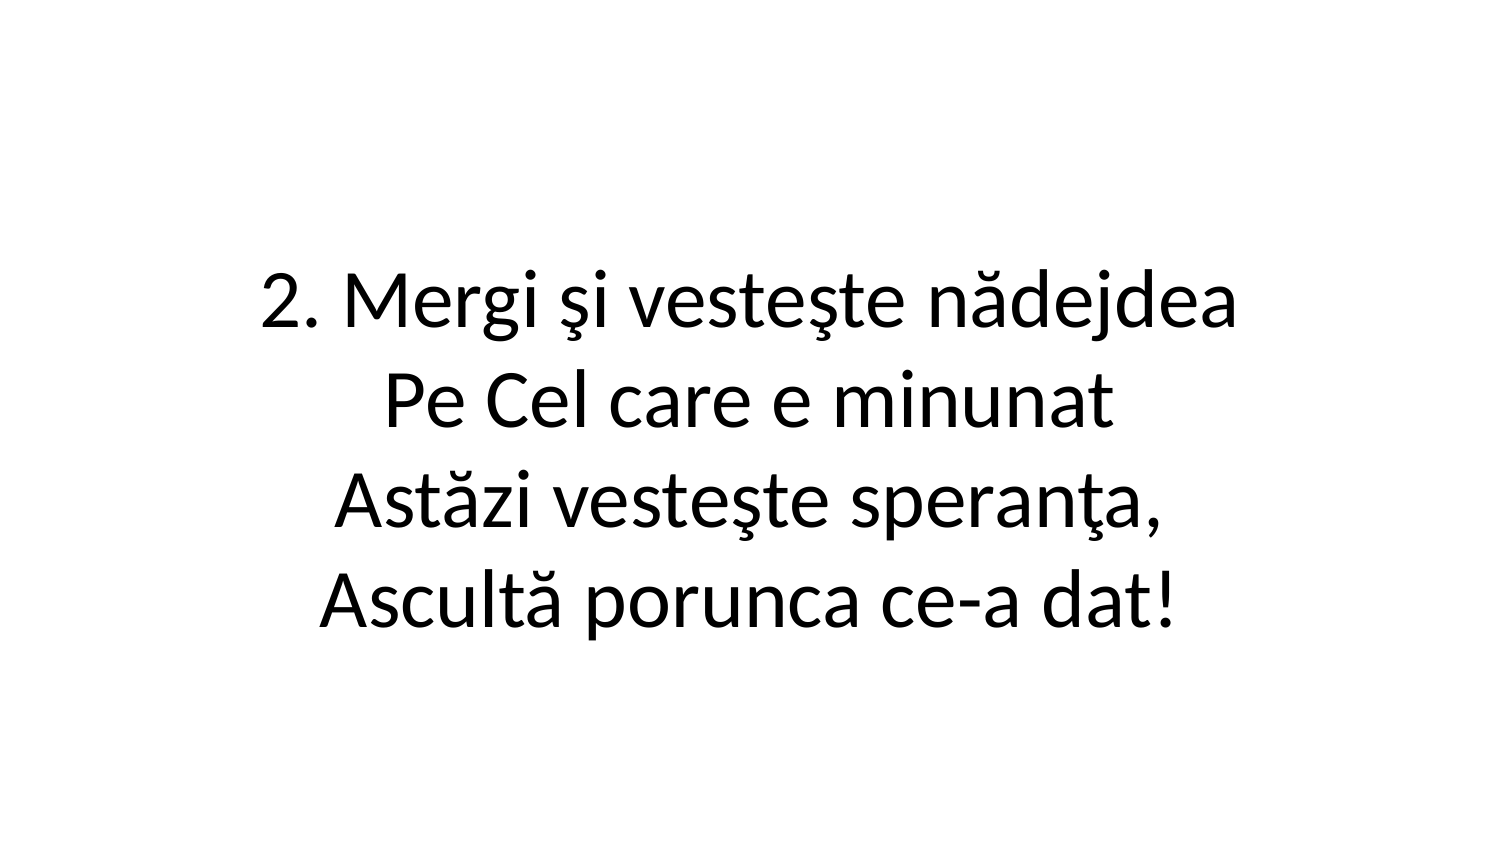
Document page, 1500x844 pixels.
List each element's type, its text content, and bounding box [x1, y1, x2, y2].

text_box 2. Mergi şi vesteşte nădejdea Pe Cel care e minunat Astăzi vesteşte speranţa, Ascultă porunca ce-a dat! [244, 192, 1256, 652]
